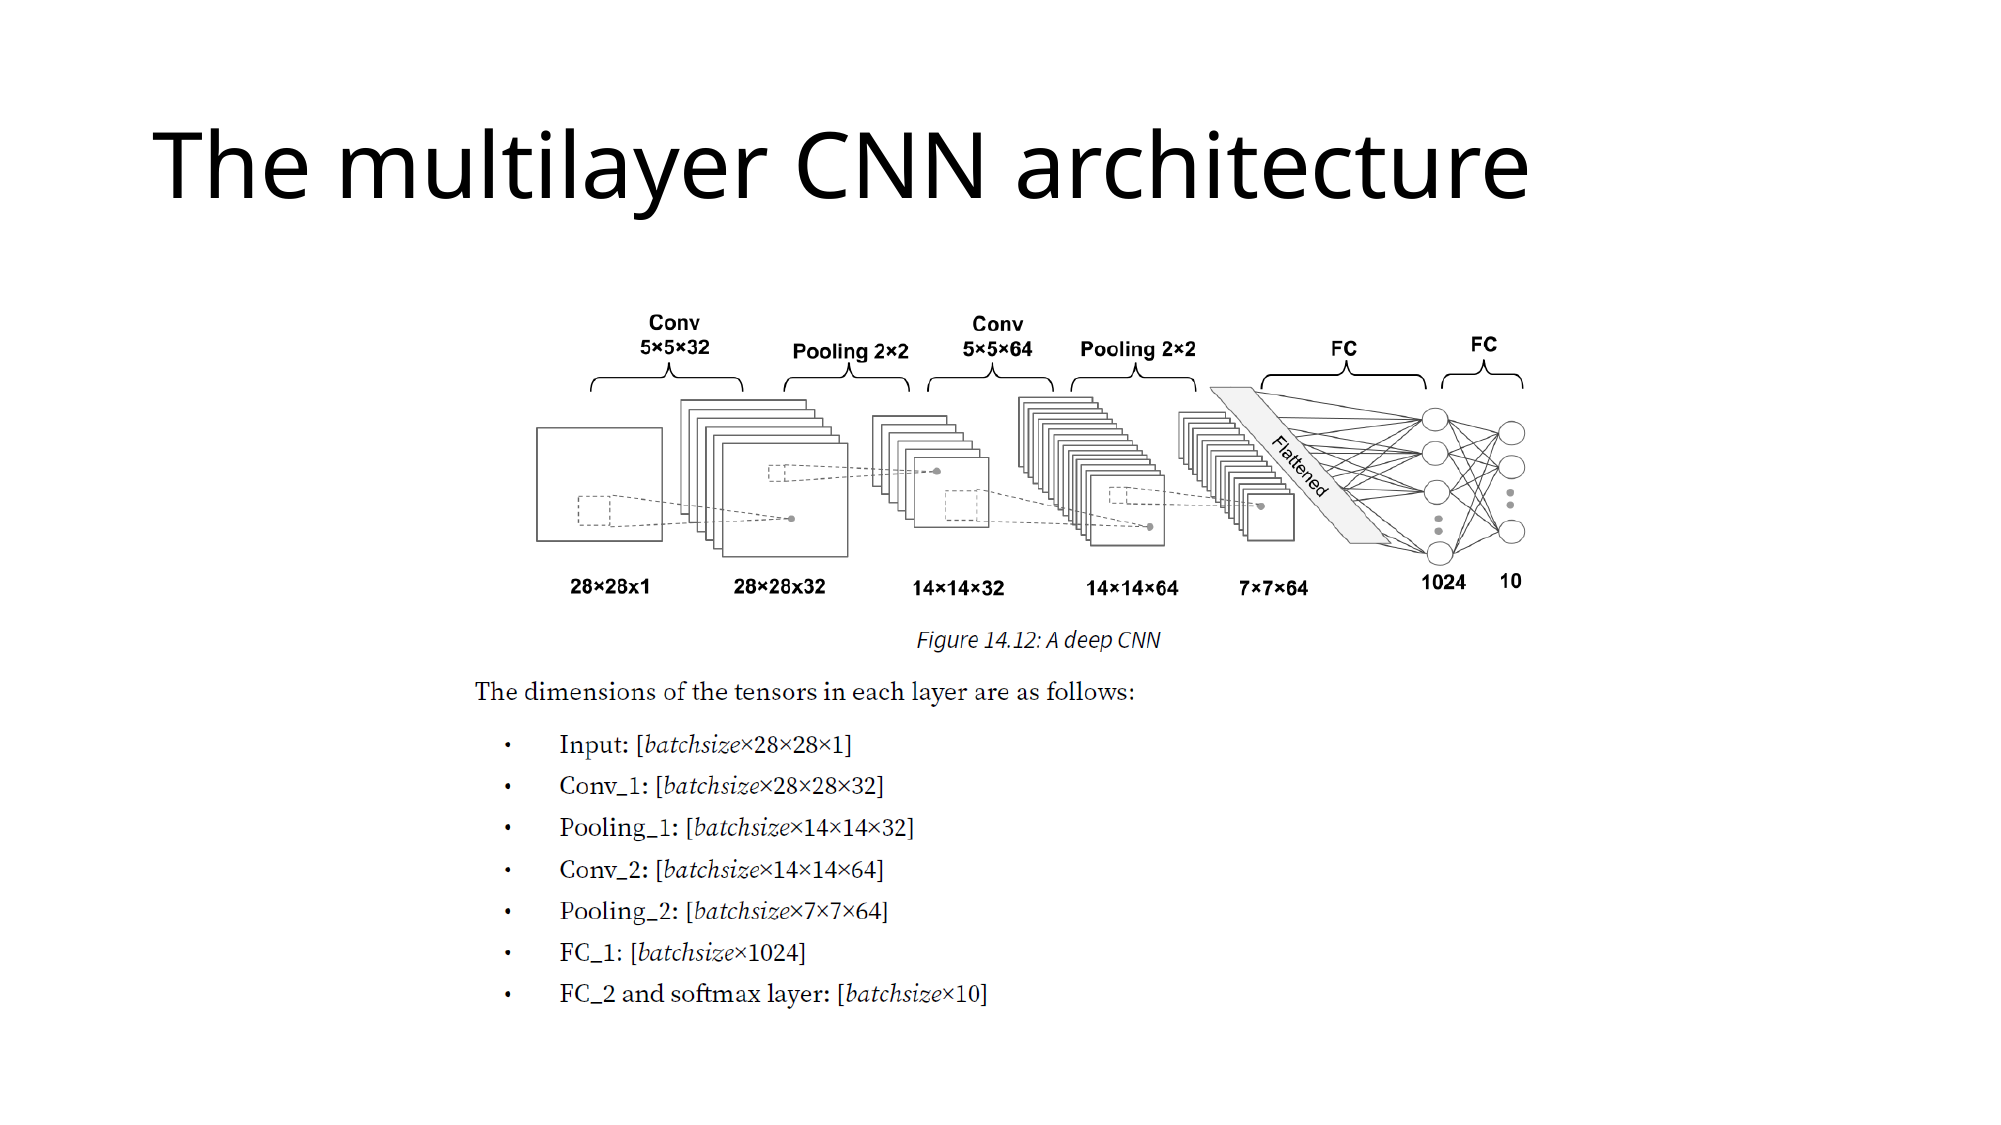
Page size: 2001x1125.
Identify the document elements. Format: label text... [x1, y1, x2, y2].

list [463, 299, 1537, 1014]
title The multilayer CNN architecture [137, 59, 1863, 278]
